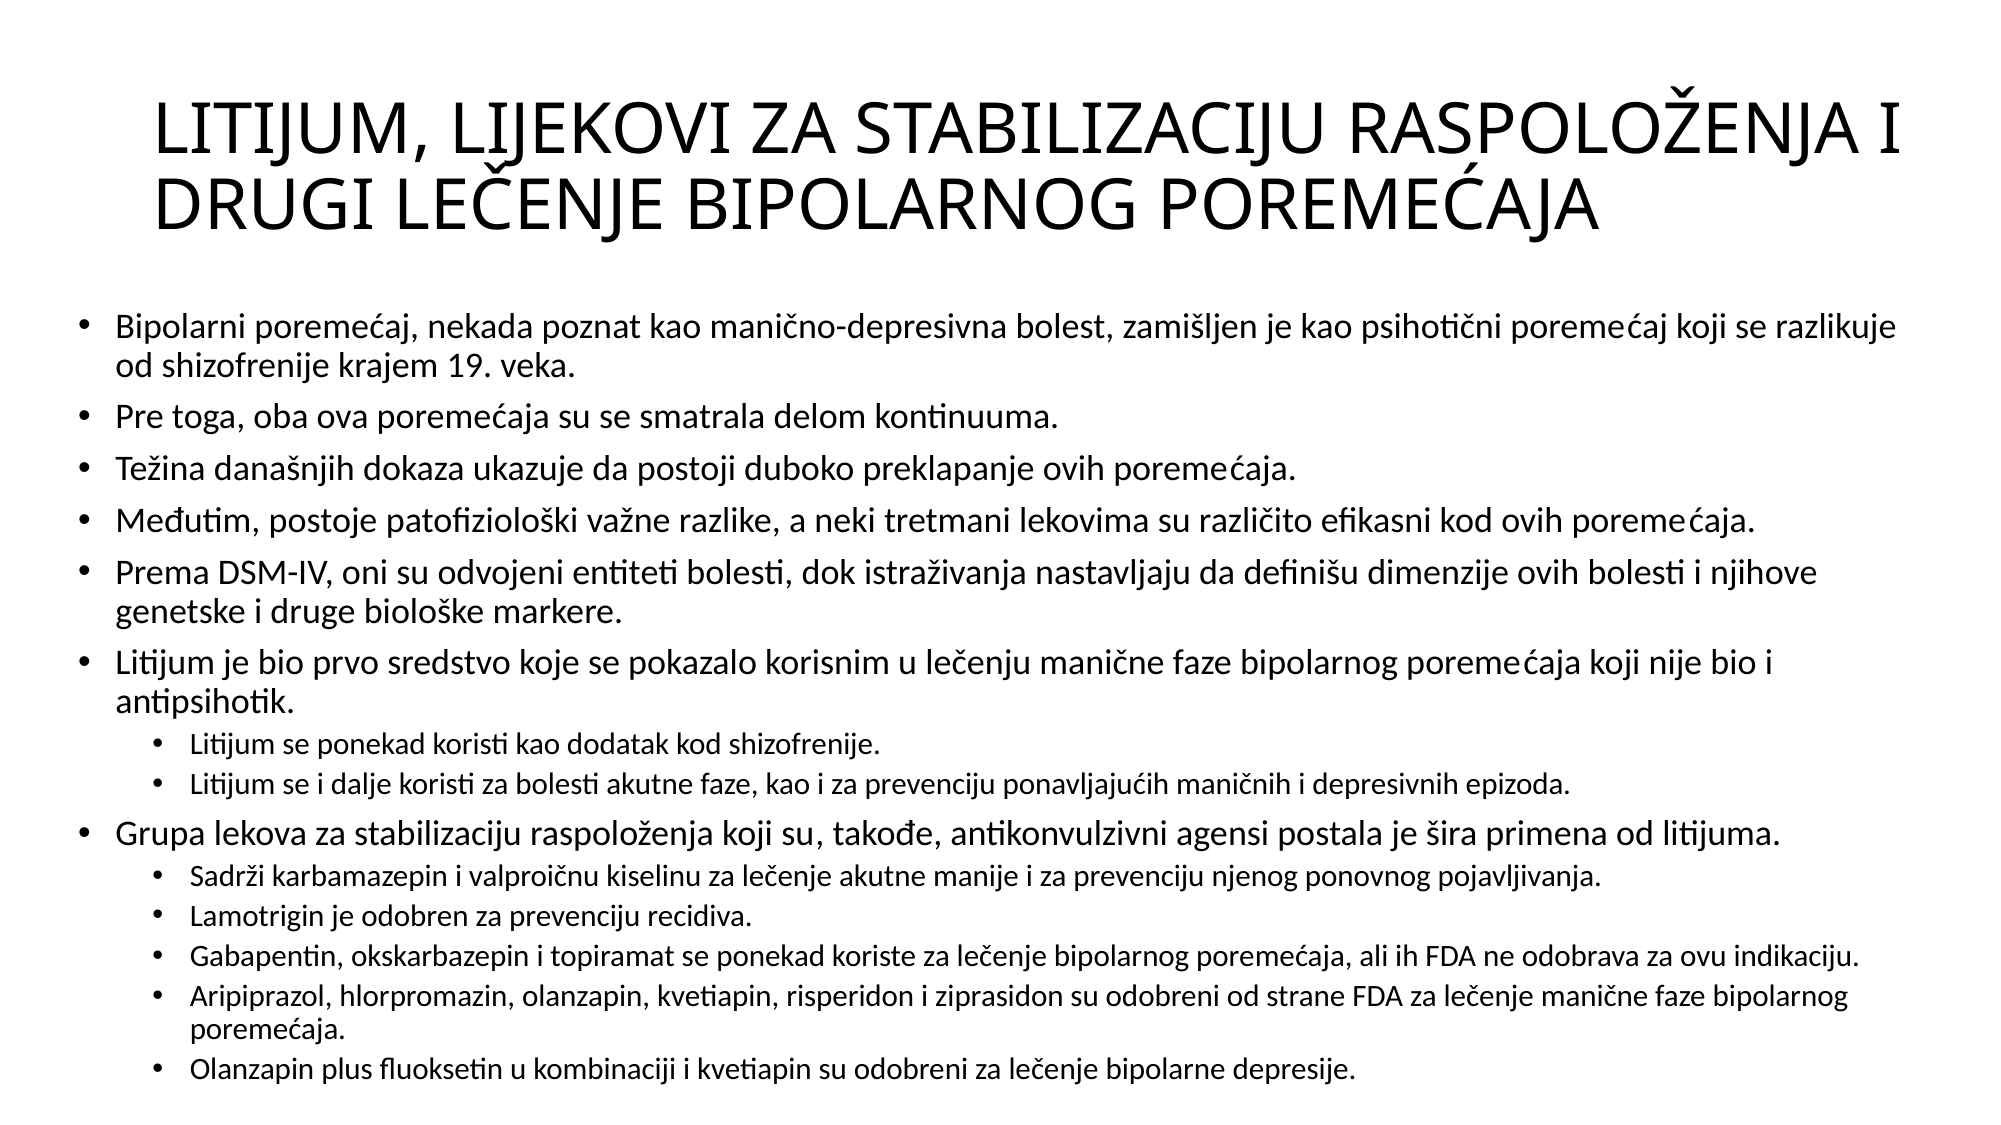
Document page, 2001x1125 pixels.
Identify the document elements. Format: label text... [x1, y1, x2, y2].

title LITIJUM, LIJEKOVI ZA STABILIZACIJU RASPOLOŽENJA I DRUGI LEČENJE BIPOLARNOG POREMEĆAJA [137, 59, 1937, 278]
list Bipolarni poremećaj, nekada poznat kao manično-depresivna bolest, zamišljen je kao psihotični poremećaj koji se razlikuje od shizofrenije krajem 19. veka. Pre toga, oba ova poremećaja su se smatrala delom kontinuuma. Težina današnjih dokaza ukazuje da postoji duboko preklapanje ovih poremećaja. Međutim, postoje patofiziološki važne razlike, a neki tretmani lekovima su različito efikasni kod ovih poremećaja. Prema DSM-IV, oni su odvojeni entiteti bolesti, dok istraživanja nastavljaju da definišu dimenzije ovih bolesti i njihove genetske i druge biološke markere. Litijum je bio prvo sredstvo koje se pokazalo korisnim u lečenju manične faze bipolarnog poremećaja koji nije bio i antipsihotik. Litijum se ponekad koristi kao dodatak kod shizofrenije. Litijum se i dalje koristi za bolesti akutne faze, kao i za prevenciju ponavljajućih maničnih i depresivnih epizoda. Grupa lekova za stabilizaciju raspoloženja koji su, takođe, antikonvulzivni agensi postala je šira primena od litijuma. Sadrži karbamazepin i valproičnu kiselinu za lečenje akutne manije i za prevenciju njenog ponovnog pojavljivanja. Lamotrigin je odobren za prevenciju recidiva. Gabapentin, okskarbazepin i topiramat se ponekad koriste za lečenje bipolarnog poremećaja, ali ih FDA ne odobrava za ovu indikaciju. Aripiprazol, hlorpromazin, olanzapin, kvetiapin, risperidon i ziprasidon su odobreni od strane FDA za lečenje manične faze bipolarnog poremećaja. Olanzapin plus fluoksetin u kombinaciji i kvetiapin su odobreni za lečenje bipolarne depresije. [63, 299, 1937, 1102]
